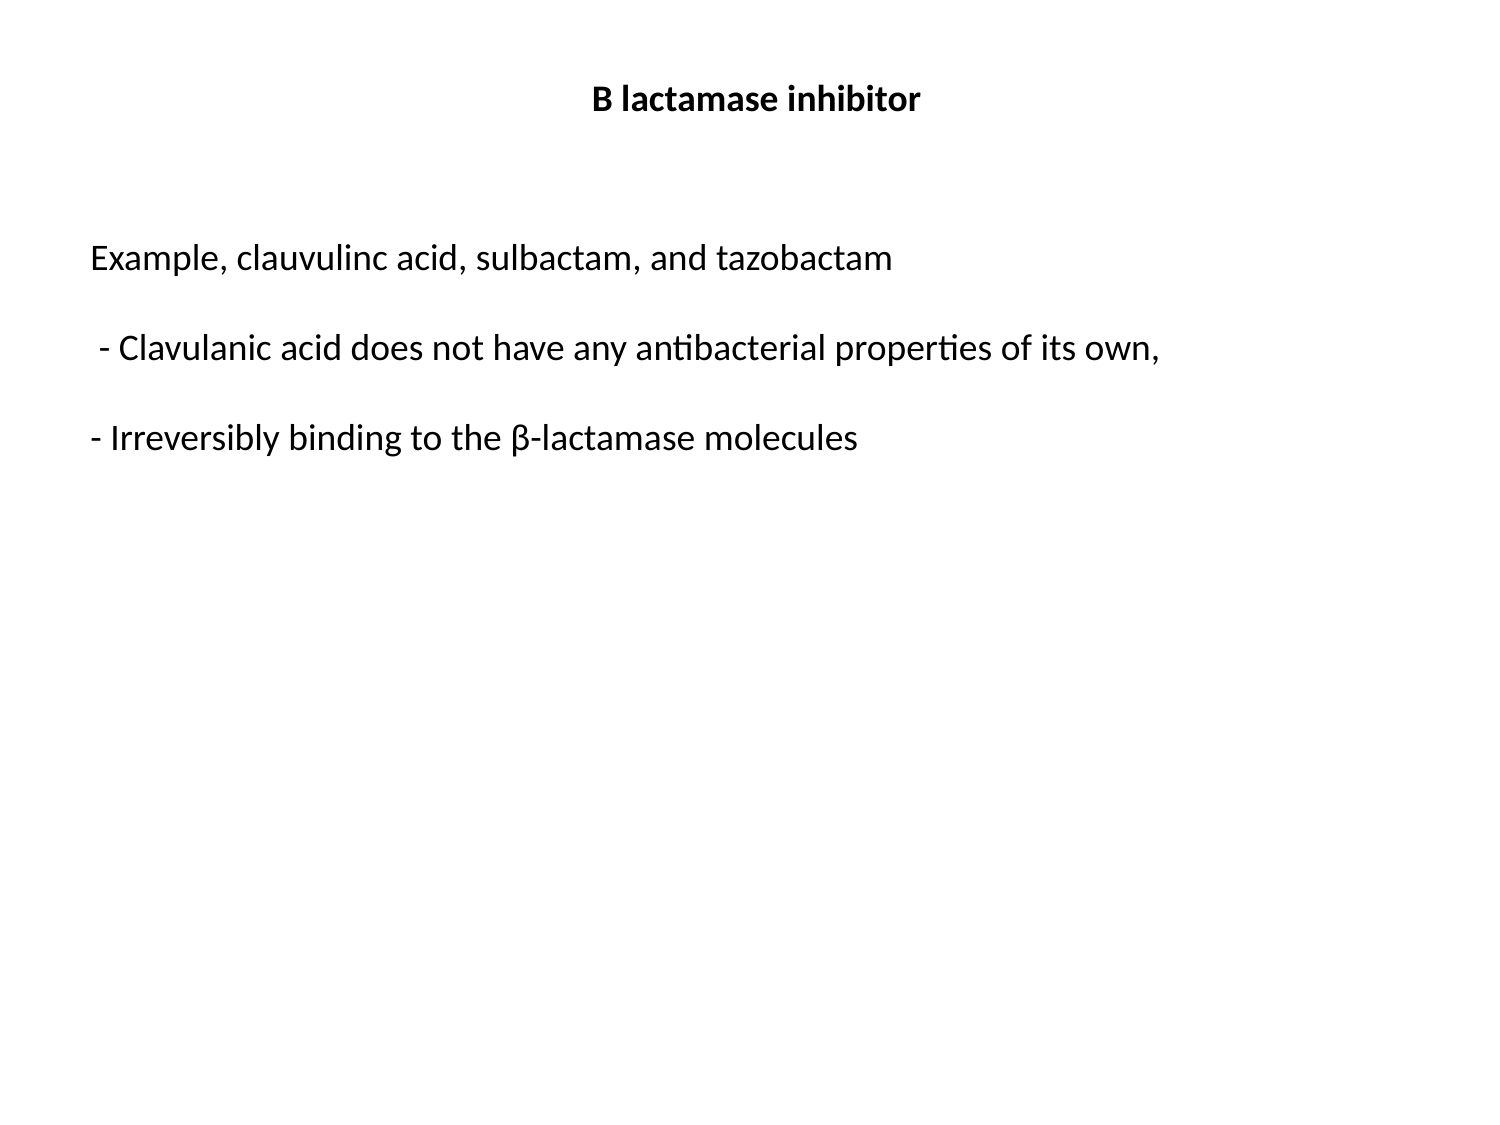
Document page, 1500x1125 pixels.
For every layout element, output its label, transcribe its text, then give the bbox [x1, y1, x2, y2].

text_box B lactamase inhibitor [584, 66, 930, 127]
text_box Example, clauvulinc acid, sulbactam, and tazobactam - Clavulanic acid does not have any antibacterial properties of its own, - Irreversibly binding to the β-lactamase molecules [82, 224, 1367, 465]
